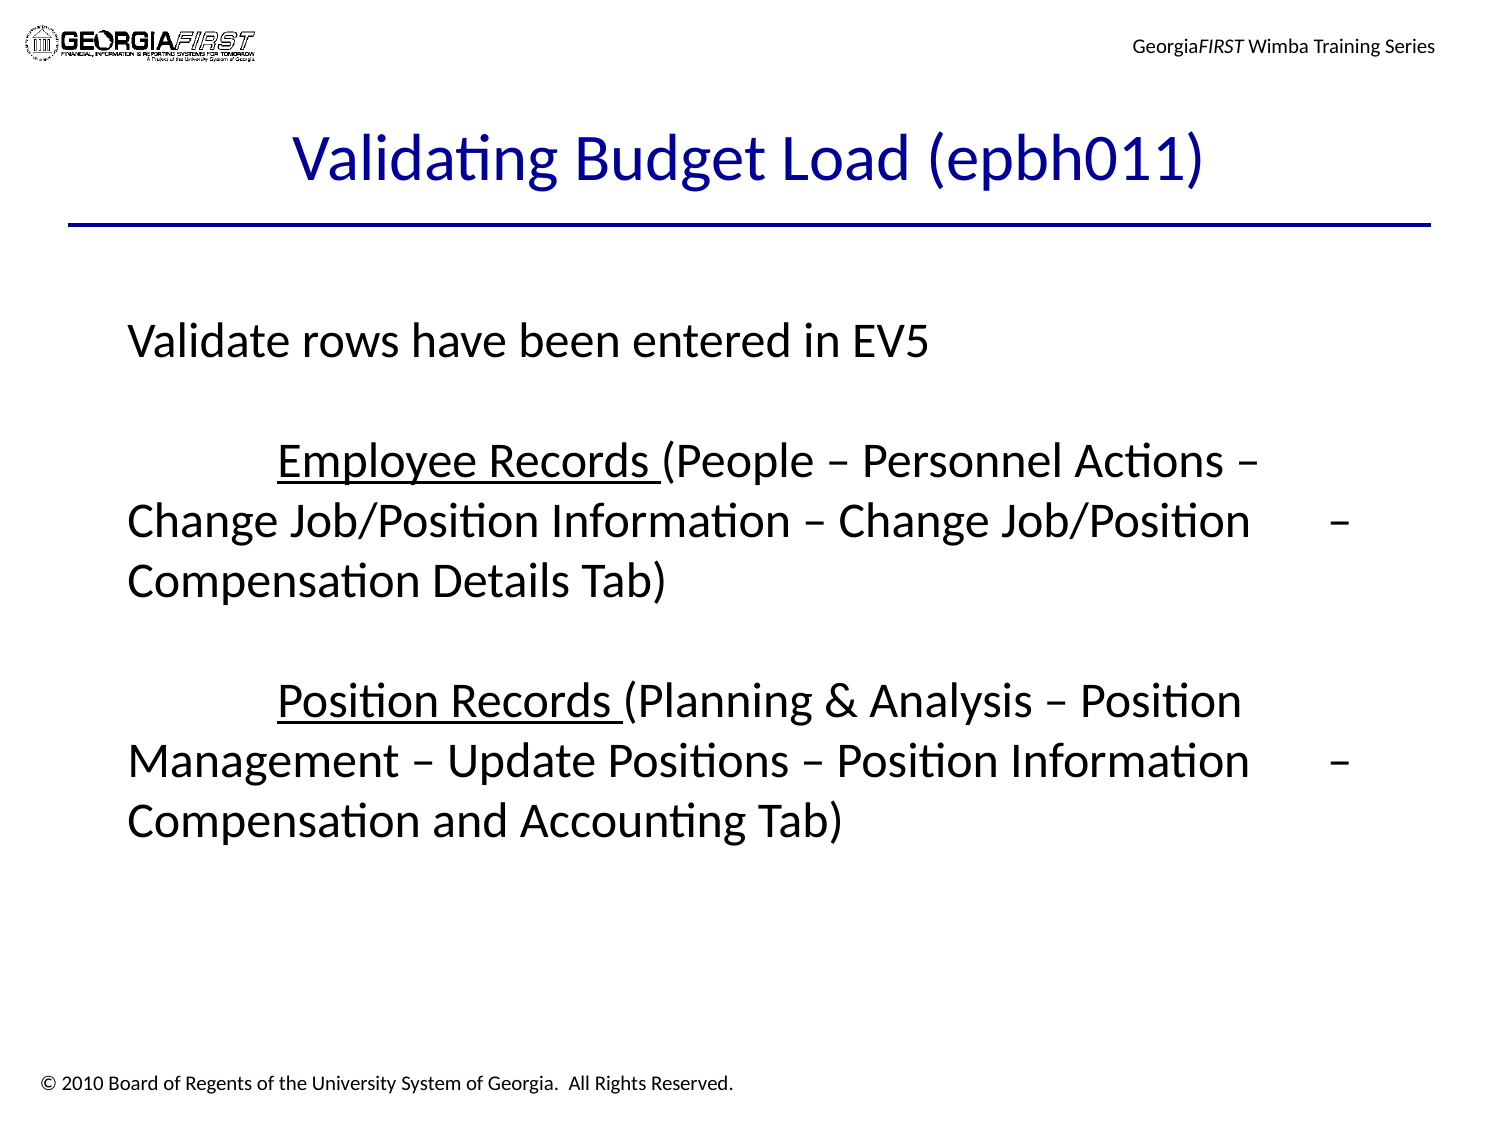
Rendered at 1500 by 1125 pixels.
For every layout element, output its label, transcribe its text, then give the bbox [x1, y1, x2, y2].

picture [24, 24, 255, 63]
title Validating Budget Load (epbh011) [75, 75, 1425, 233]
text_box Validate rows have been entered in EV5 Employee Records (People – Personnel Actions – Change Job/Position Information – Change Job/Position – Compensation Details Tab) Position Records (Planning & Analysis – Position Management – Update Positions – Position Information – Compensation and Accounting Tab) [112, 299, 1425, 900]
